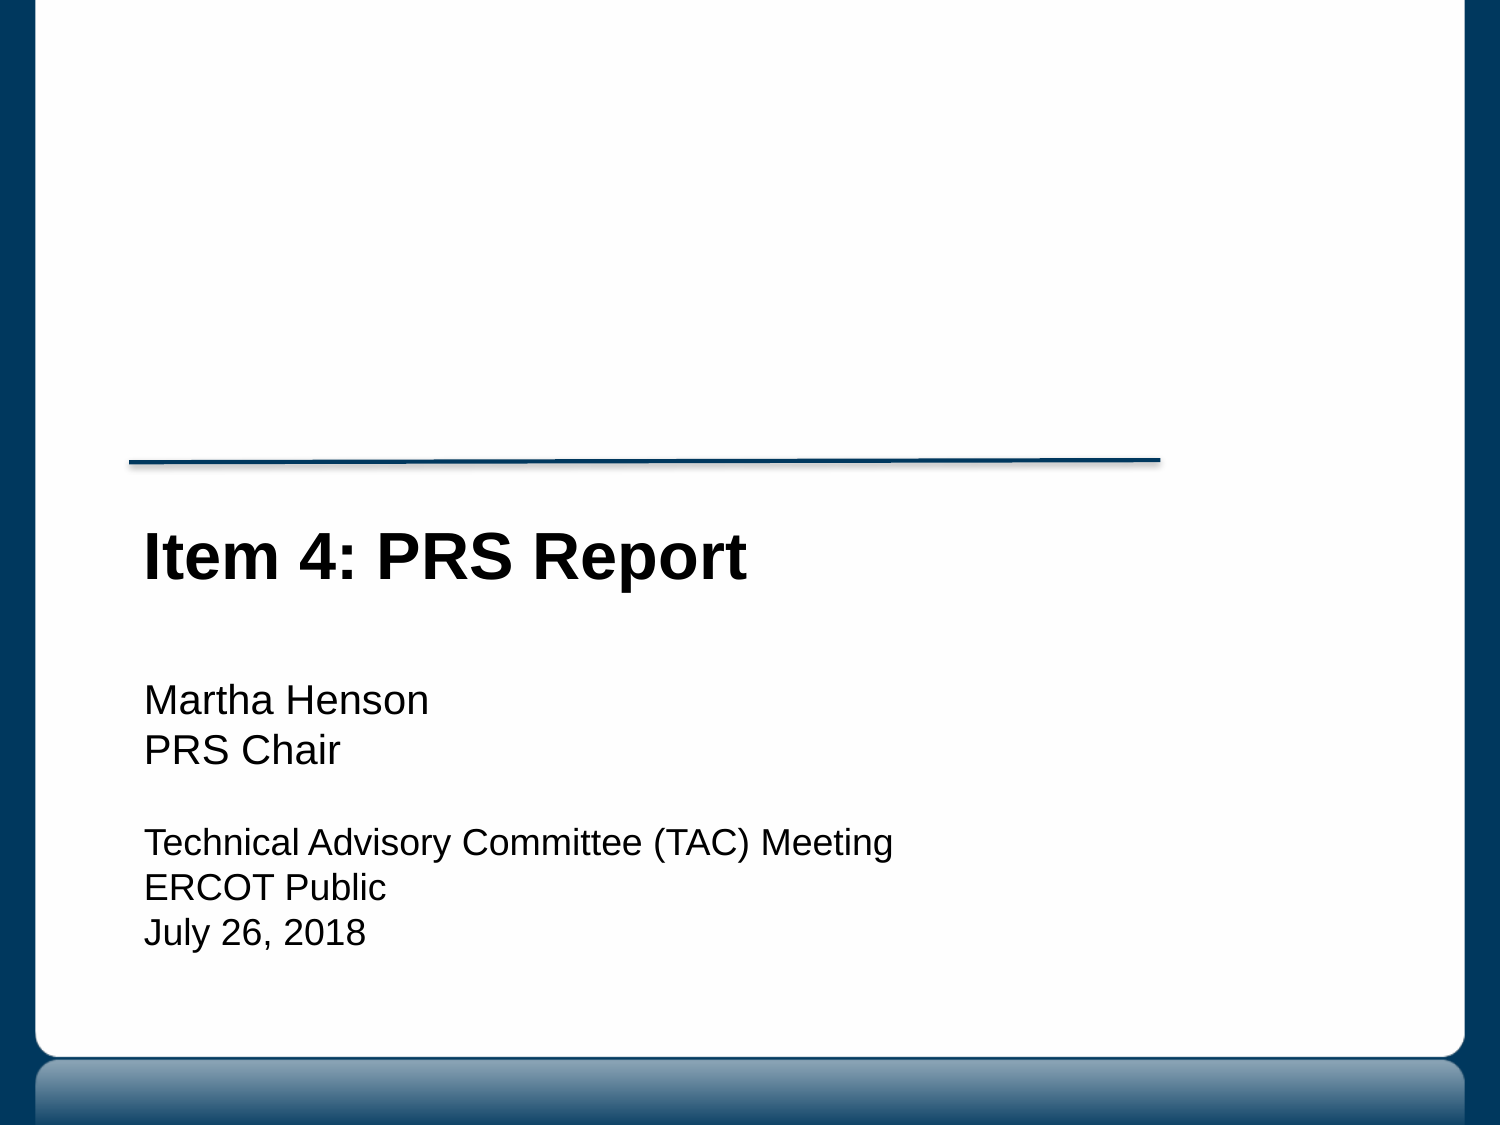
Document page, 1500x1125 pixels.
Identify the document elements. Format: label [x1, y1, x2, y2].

text_box [128, 459, 1367, 931]
picture [35, 0, 1465, 1125]
